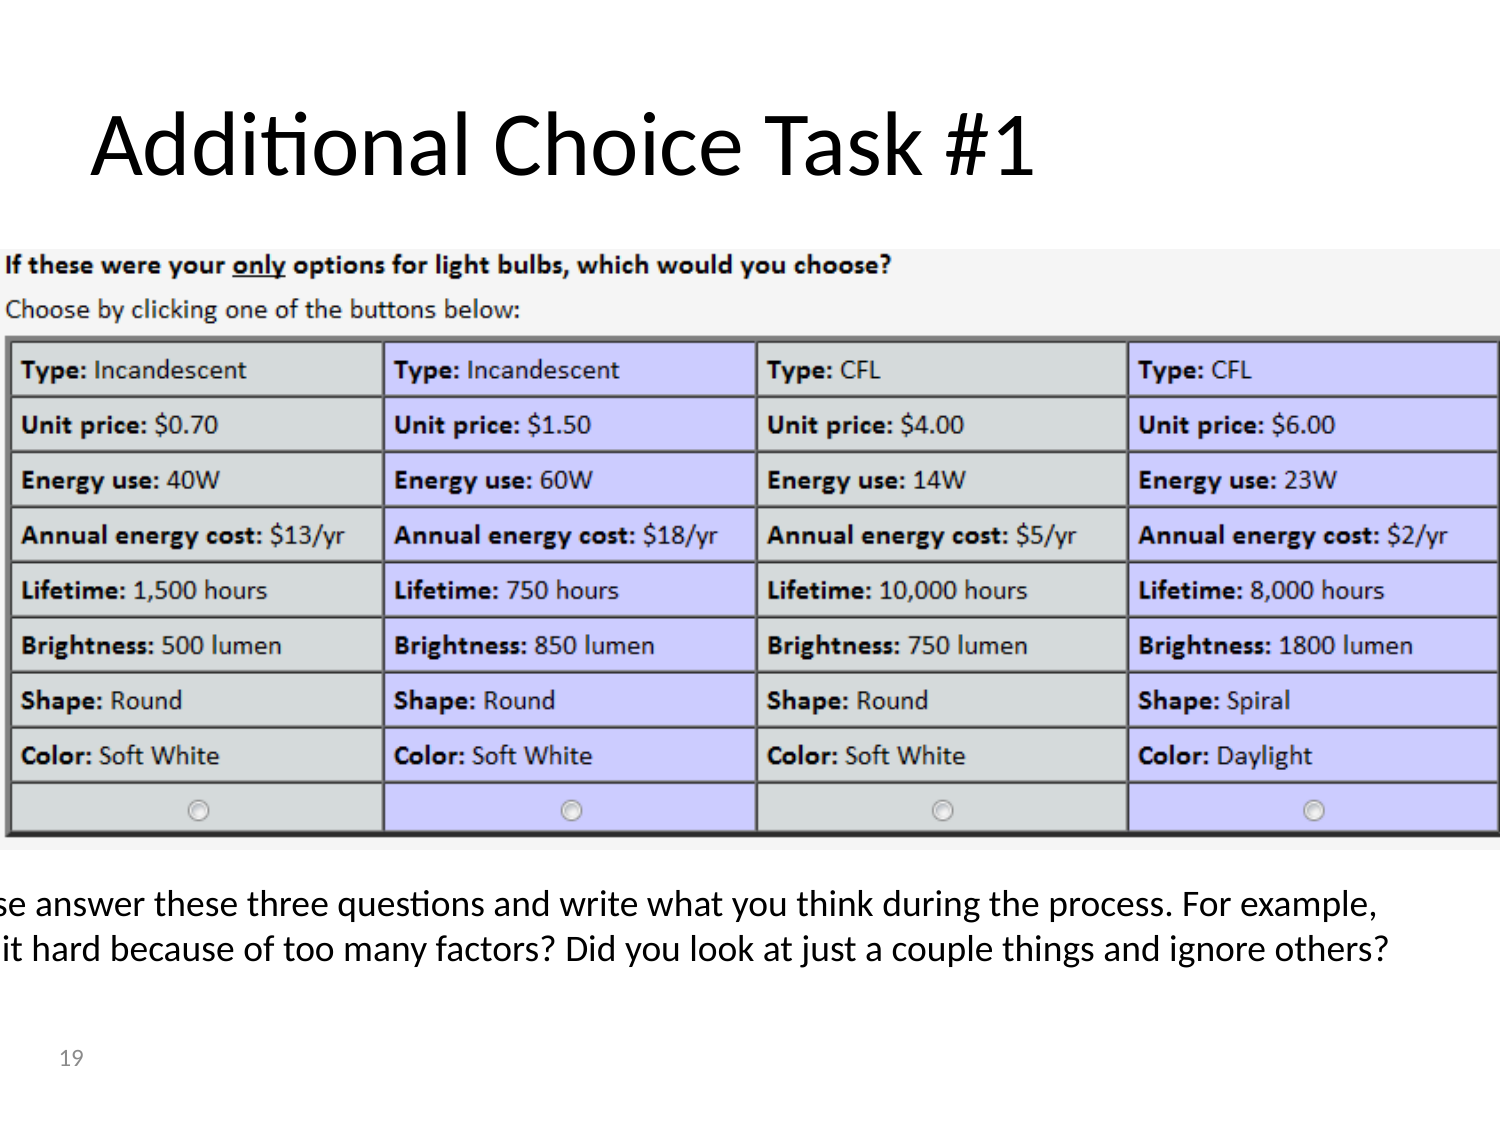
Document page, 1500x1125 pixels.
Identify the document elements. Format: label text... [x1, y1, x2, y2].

text_box Please answer these three questions and write what you think during the process. For example, Was it hard because of too many factors? Did you look at just a couple things and ignore others? [0, 871, 1407, 977]
title Additional Choice Task #1 [75, 45, 1425, 233]
slide_number 19 [23, 1018, 99, 1094]
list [0, 249, 1500, 851]
